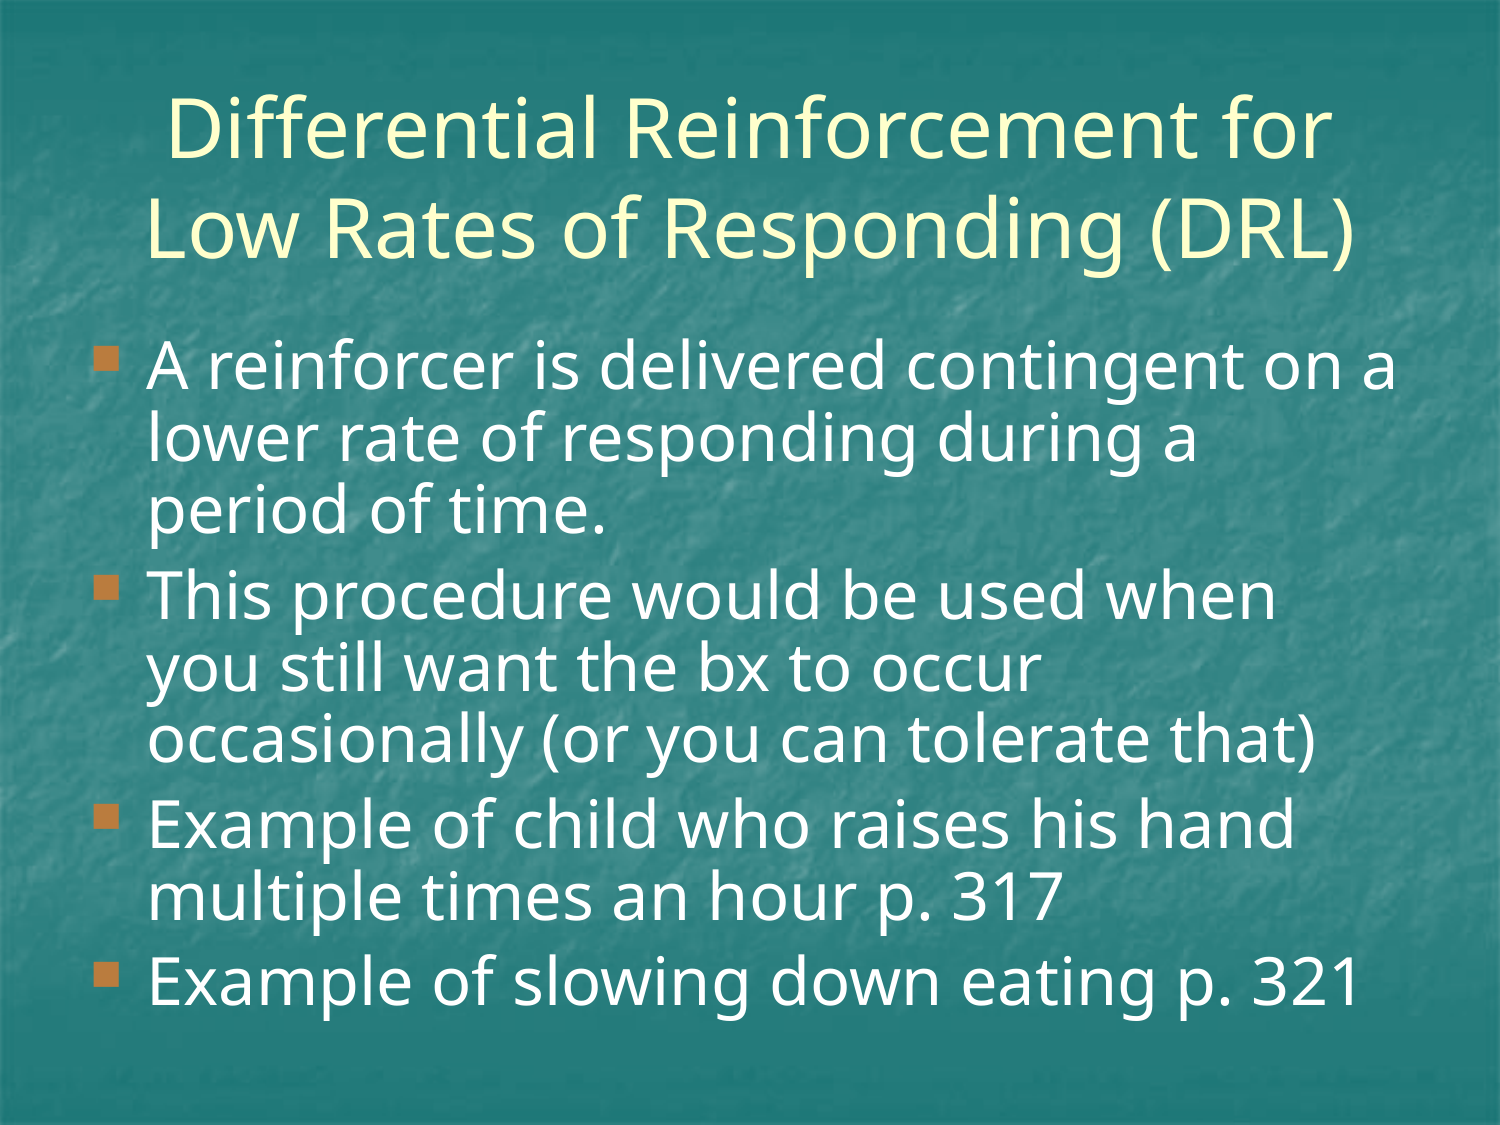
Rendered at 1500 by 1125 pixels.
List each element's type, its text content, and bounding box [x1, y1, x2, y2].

list A reinforcer is delivered contingent on a lower rate of responding during a period of time. This procedure would be used when you still want the bx to occur occasionally (or you can tolerate that) Example of child who raises his hand multiple times an hour p. 317 Example of slowing down eating p. 321 [74, 324, 1426, 1001]
title Differential Reinforcement for Low Rates of Responding (DRL) [74, 62, 1426, 288]
